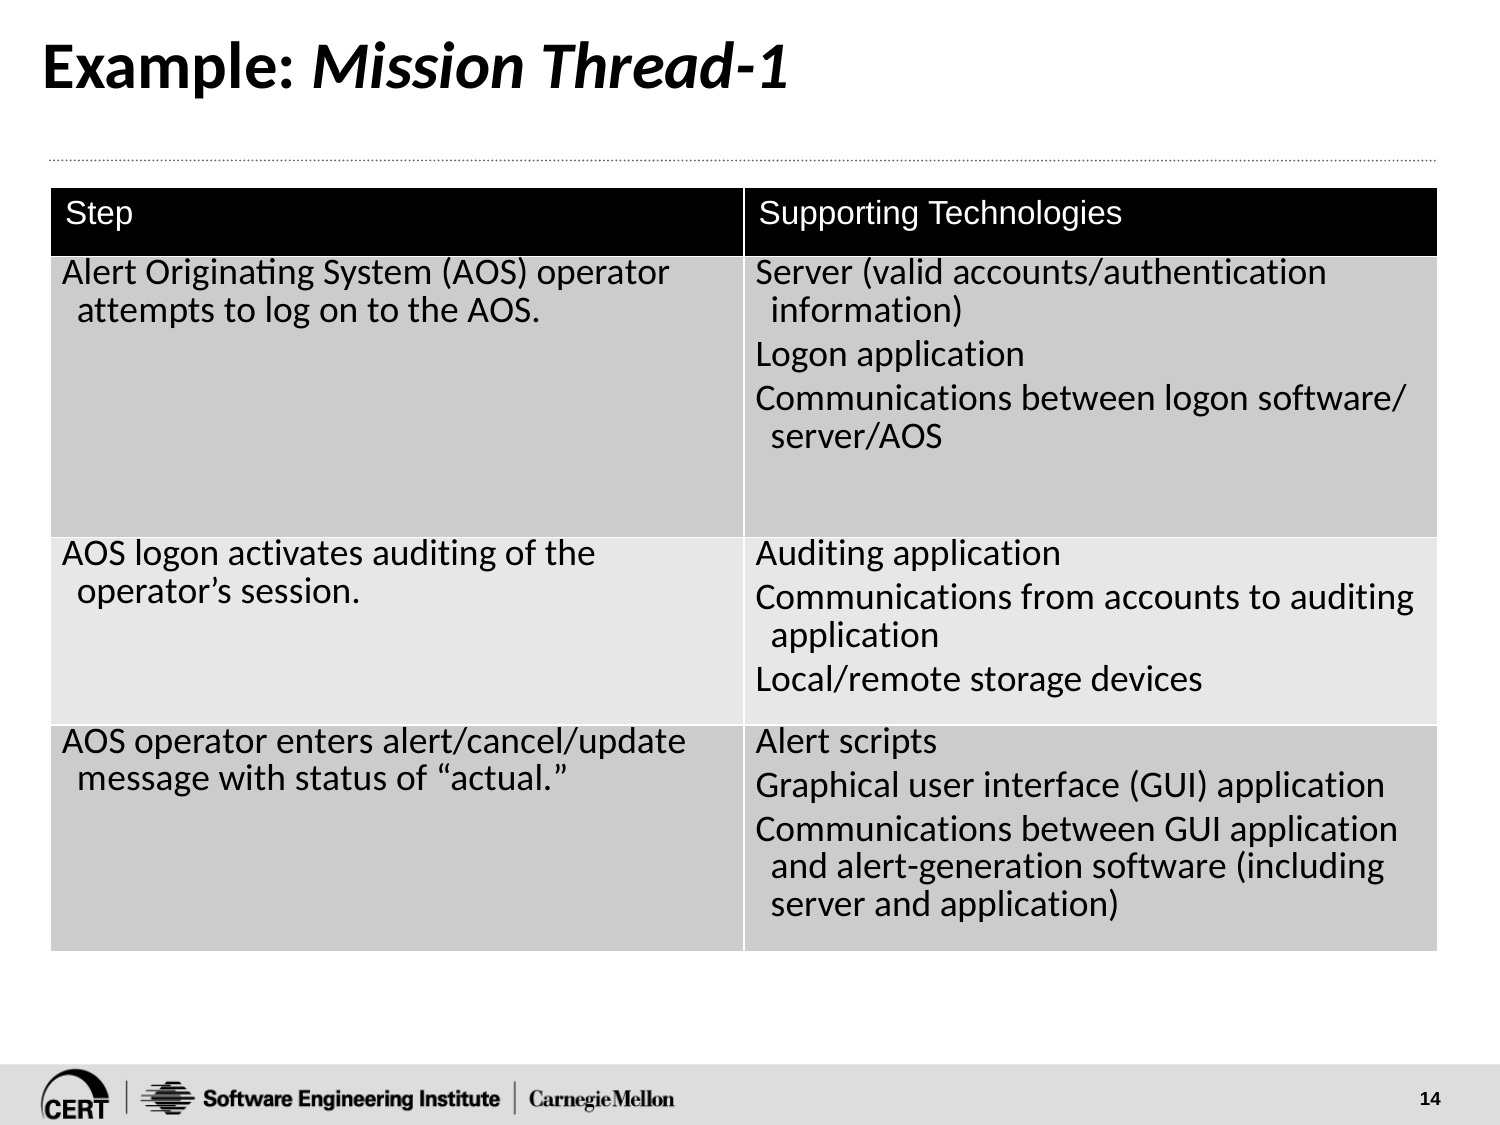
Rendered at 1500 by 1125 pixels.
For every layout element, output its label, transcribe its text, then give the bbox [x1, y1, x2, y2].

table_cell Alert scripts Graphical user interface (GUI) application Communications between GUI application and alert-generation software (including server and application) [745, 726, 1437, 951]
table_cell Alert Originating System (AOS) operator attempts to log on to the AOS. [51, 257, 743, 537]
picture [24, 1065, 688, 1125]
title Example: Mission Thread-1 [42, 37, 1434, 155]
table_cell Auditing application Communications from accounts to auditing application Local/remote storage devices [745, 538, 1437, 724]
table_cell AOS operator enters alert/cancel/update message with status of “actual.” [51, 726, 743, 951]
table_header Step [51, 188, 743, 256]
table_cell AOS logon activates auditing of the operator’s session. [51, 538, 743, 724]
table_cell Server (valid accounts/authentication information) Logon application Communications between logon software/ server/AOS [745, 257, 1437, 537]
table_header Supporting Technologies [745, 188, 1437, 256]
